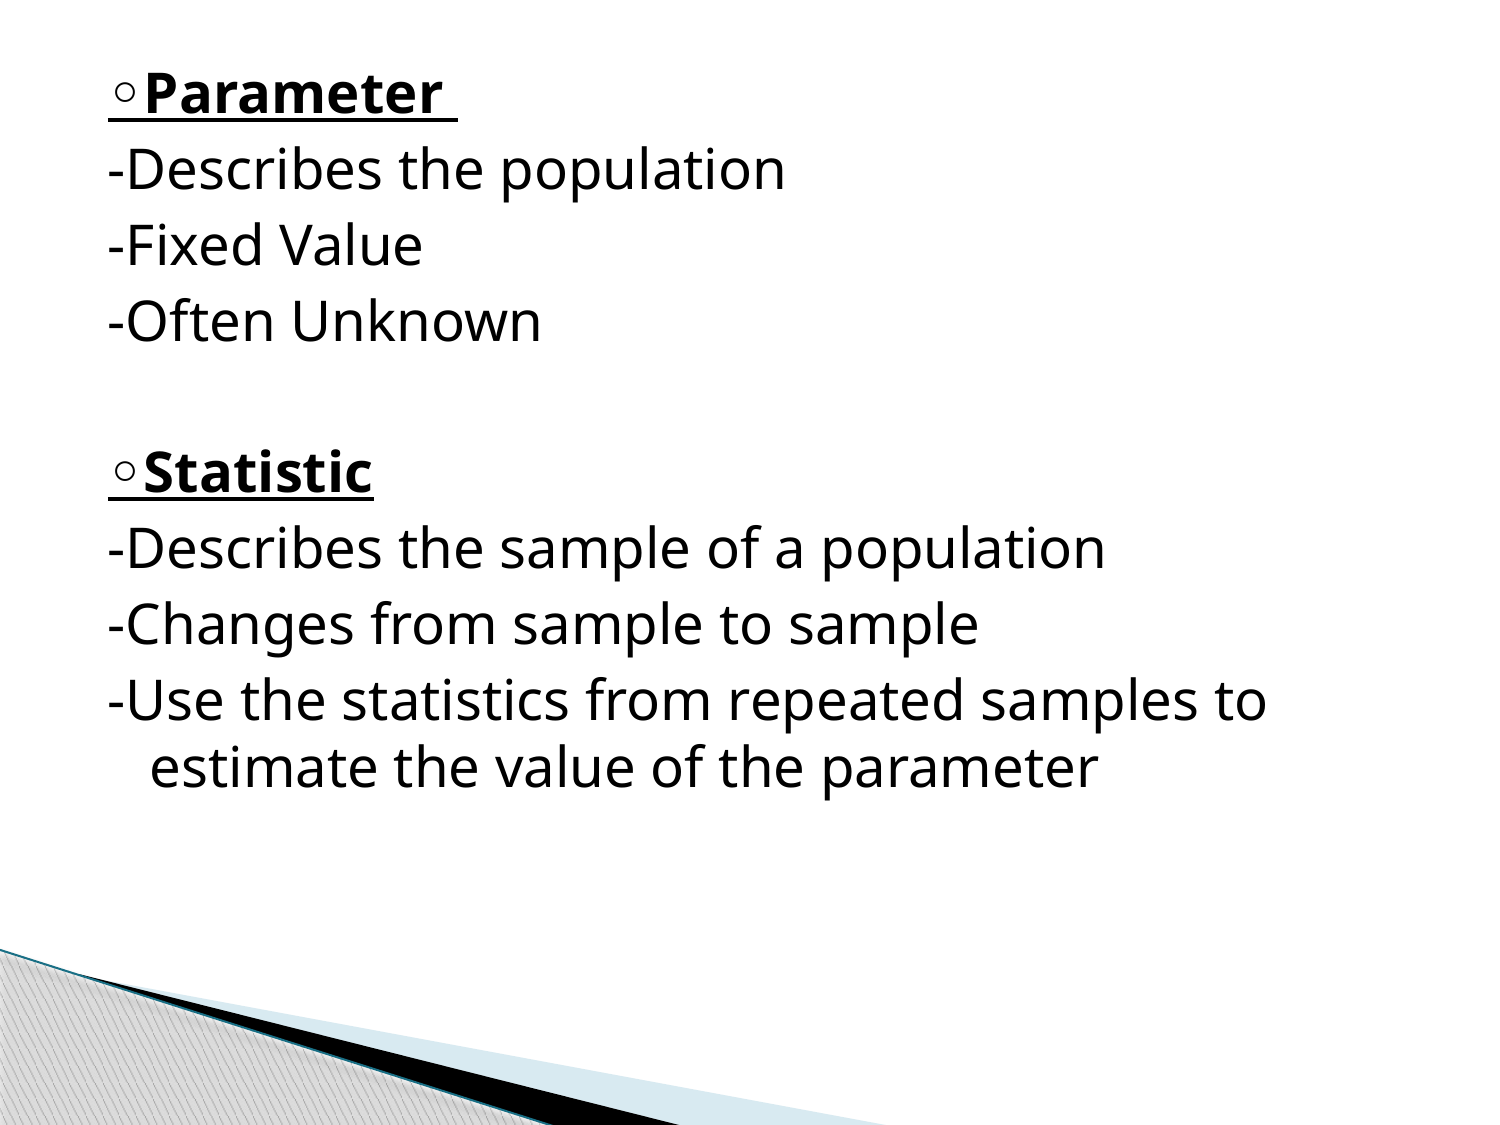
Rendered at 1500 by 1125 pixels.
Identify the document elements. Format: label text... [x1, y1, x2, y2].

list ◦Parameter -Describes the population -Fixed Value -Often Unknown ◦Statistic -Describes the sample of a population -Changes from sample to sample -Use the statistics from repeated samples to estimate the value of the parameter [74, 49, 1426, 951]
